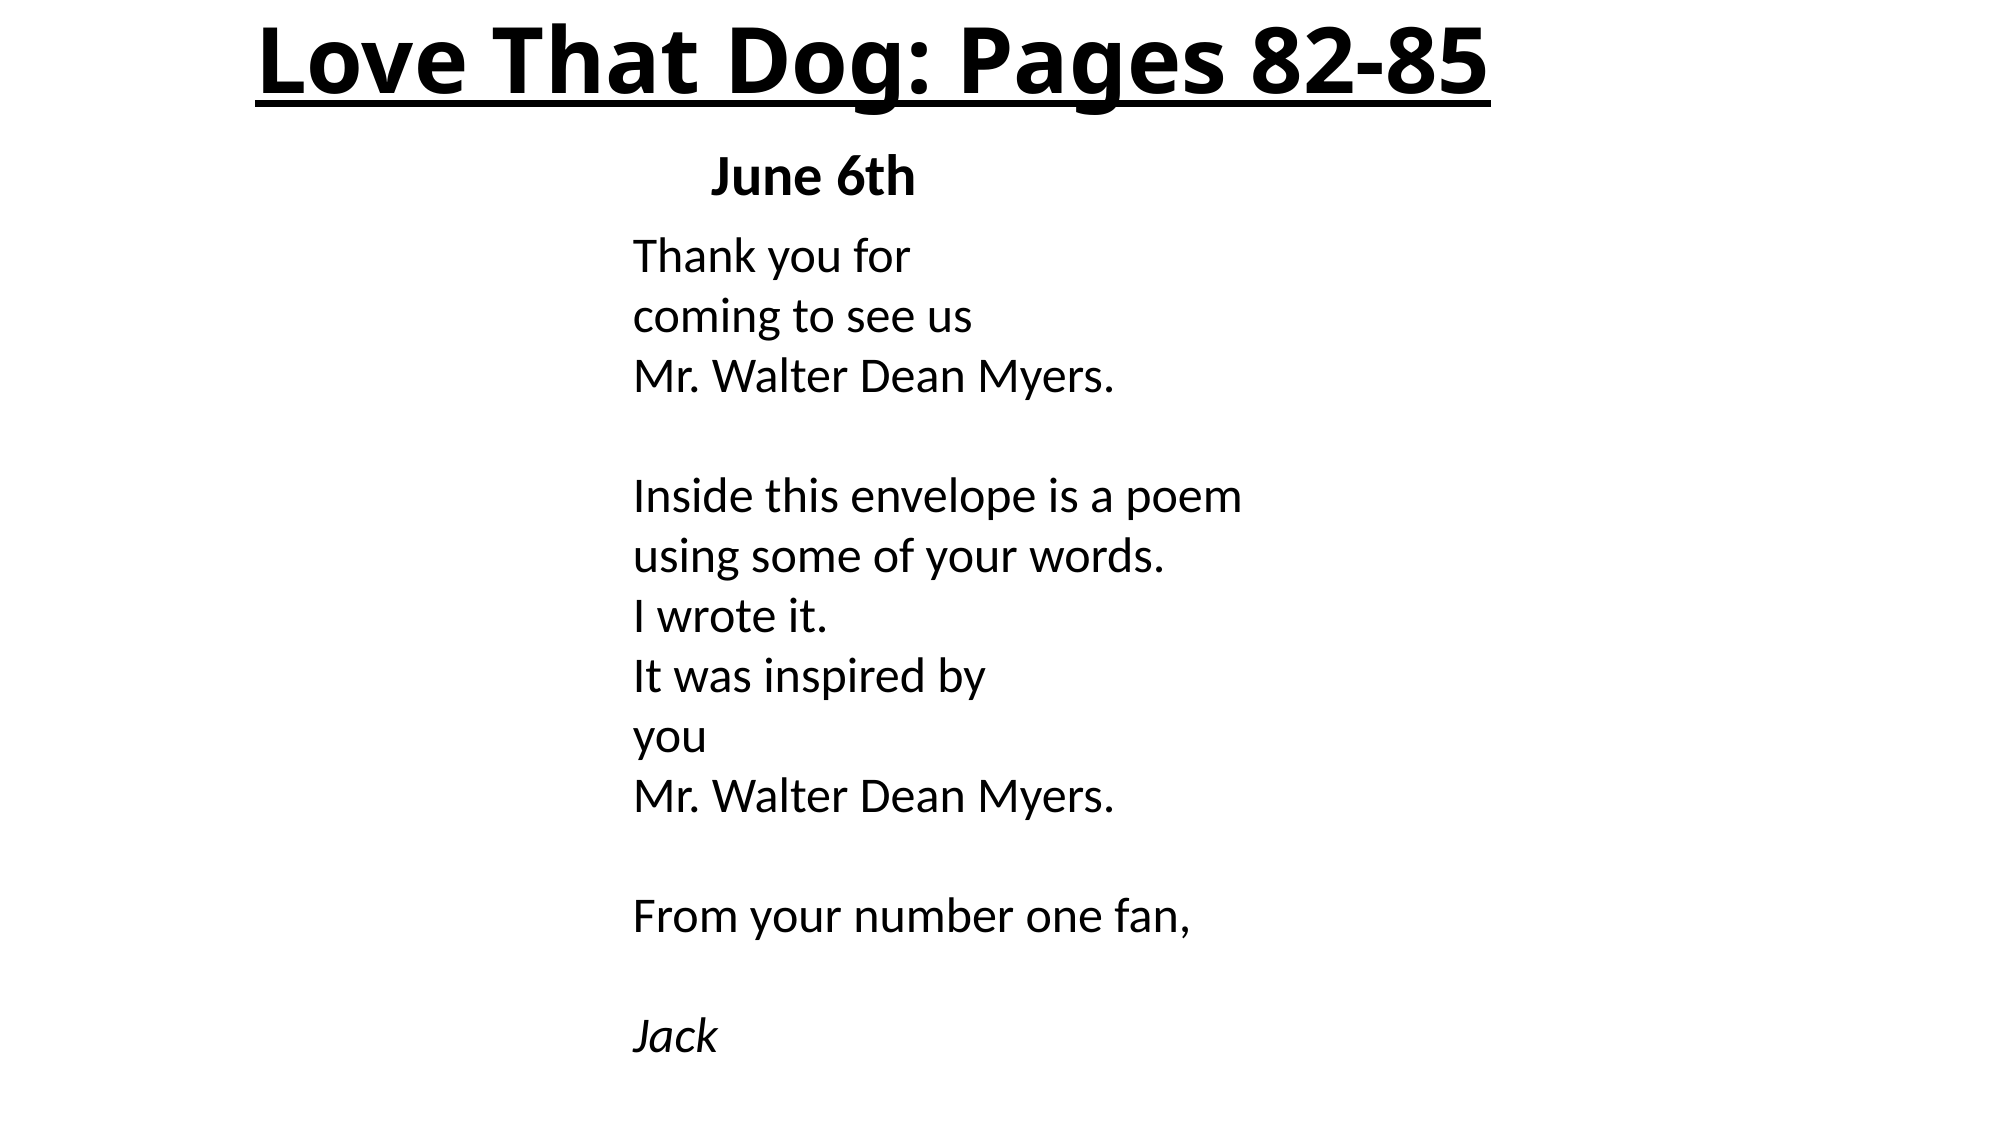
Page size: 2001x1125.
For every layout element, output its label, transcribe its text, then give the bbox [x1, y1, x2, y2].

title Love That Dog: Pages 82-85 [10, 0, 1736, 146]
text_box Thank you for coming to see us Mr. Walter Dean Myers. Inside this envelope is a poem using some of your words. I wrote it. It was inspired by you Mr. Walter Dean Myers. From your number one fan, Jack [618, 215, 1323, 1070]
text_box June 6th [556, 129, 1073, 215]
